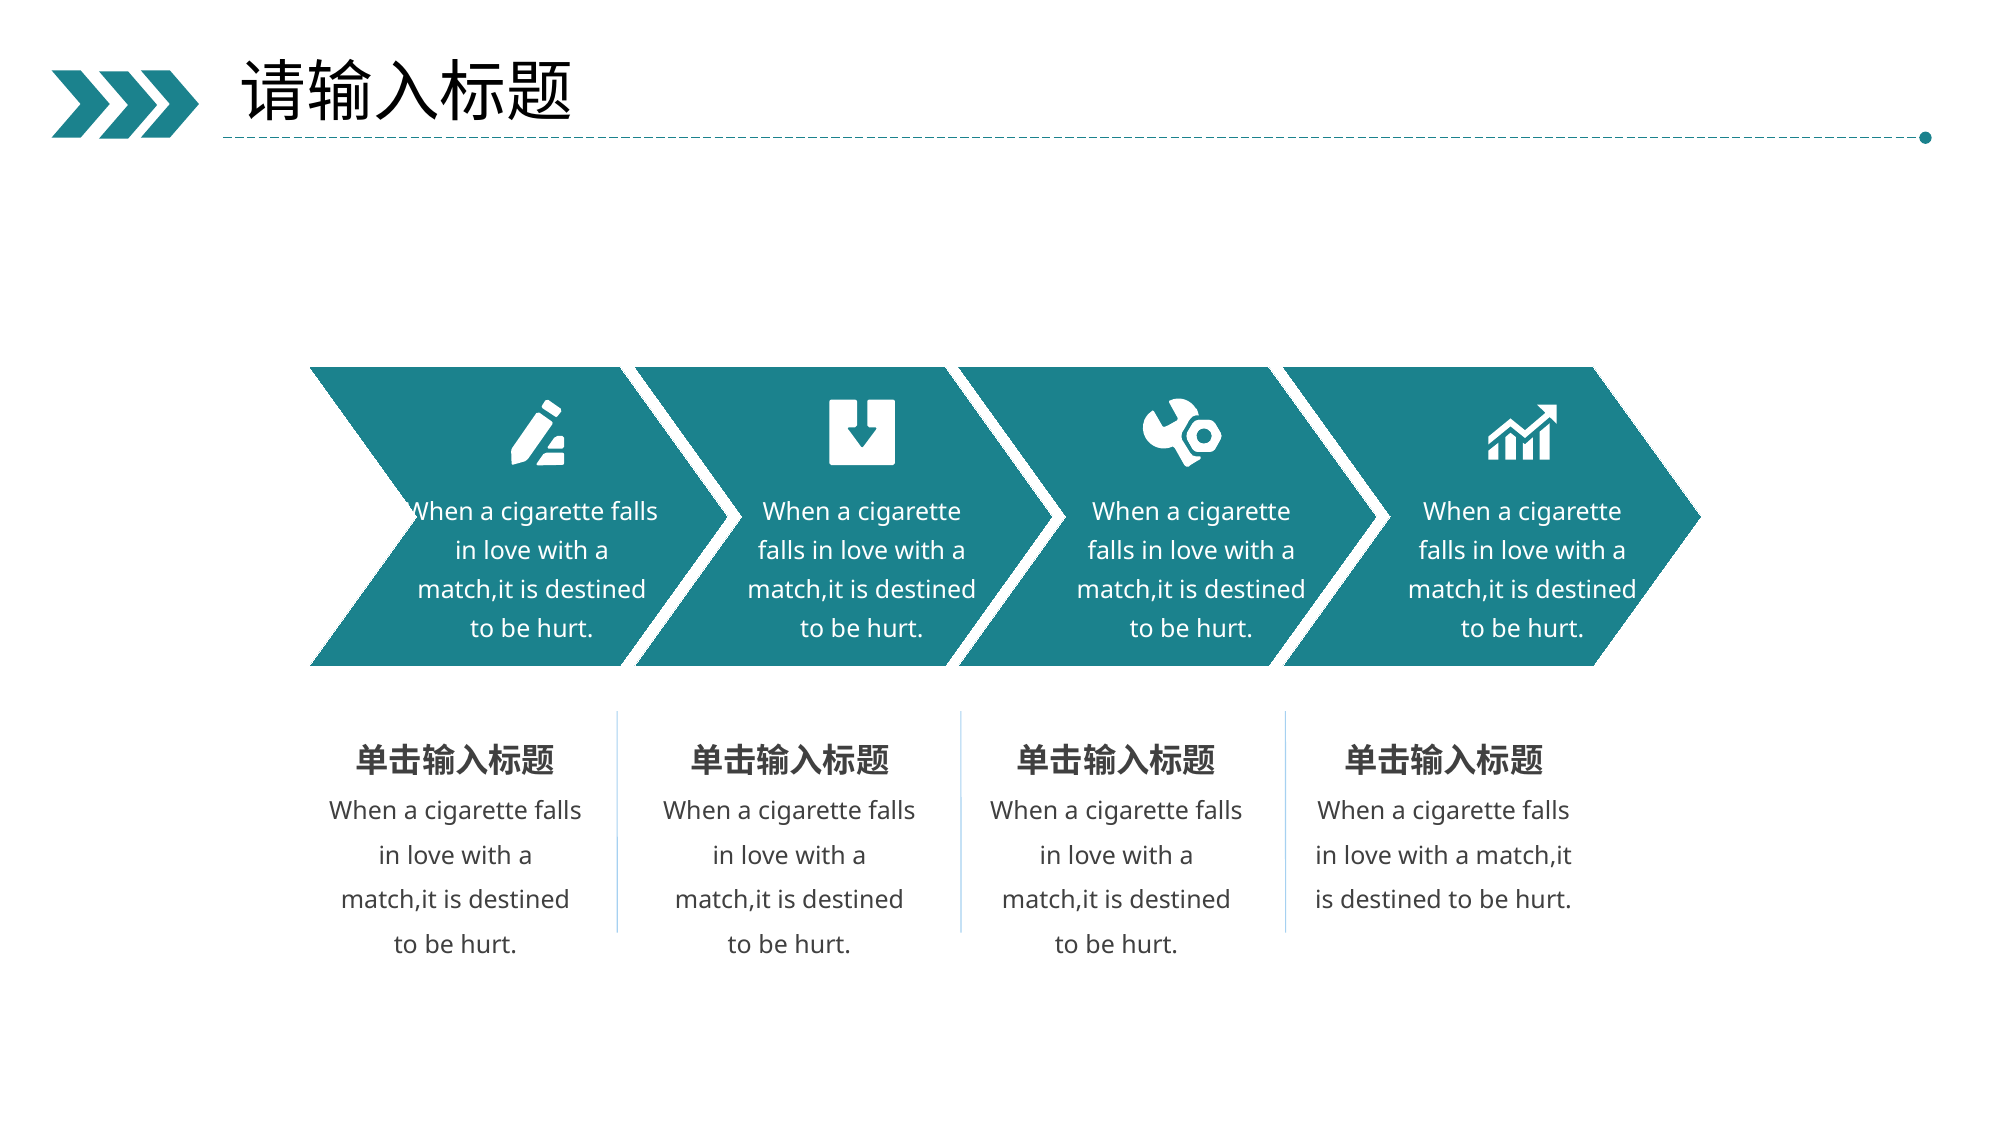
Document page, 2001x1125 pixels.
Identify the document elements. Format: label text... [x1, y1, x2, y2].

text_box 请输入标题 [225, 41, 589, 137]
text_box [829, 399, 895, 466]
text_box [1281, 366, 1702, 667]
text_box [1488, 404, 1557, 460]
text_box When a cigarette falls in love with a match,it is destined to be hurt. [1073, 486, 1310, 643]
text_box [1142, 395, 1222, 468]
text_box 单击输入标题 When a cigarette falls in love with a match,it is destined to be hurt. [989, 727, 1244, 959]
text_box When a cigarette falls in love with a match,it is destined to be hurt. [403, 486, 661, 643]
text_box [633, 366, 1053, 613]
text_box When a cigarette falls in love with a match,it is destined to be hurt. [740, 486, 984, 643]
text_box 单击输入标题 When a cigarette falls in love with a match,it is destined to be hurt. [1311, 727, 1576, 914]
text_box [308, 535, 638, 667]
text_box When a cigarette falls in love with a match,it is destined to be hurt. [1402, 486, 1644, 643]
text_box 单击输入标题 When a cigarette falls in love with a match,it is destined to be hurt. [328, 727, 583, 959]
text_box [96, 70, 159, 140]
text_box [511, 399, 565, 466]
text_box [633, 518, 963, 667]
text_box 单击输入标题 When a cigarette falls in love with a match,it is destined to be hurt. [662, 727, 917, 959]
text_box [138, 69, 201, 139]
text_box [308, 366, 729, 610]
text_box [49, 69, 112, 139]
text_box [957, 366, 1377, 667]
